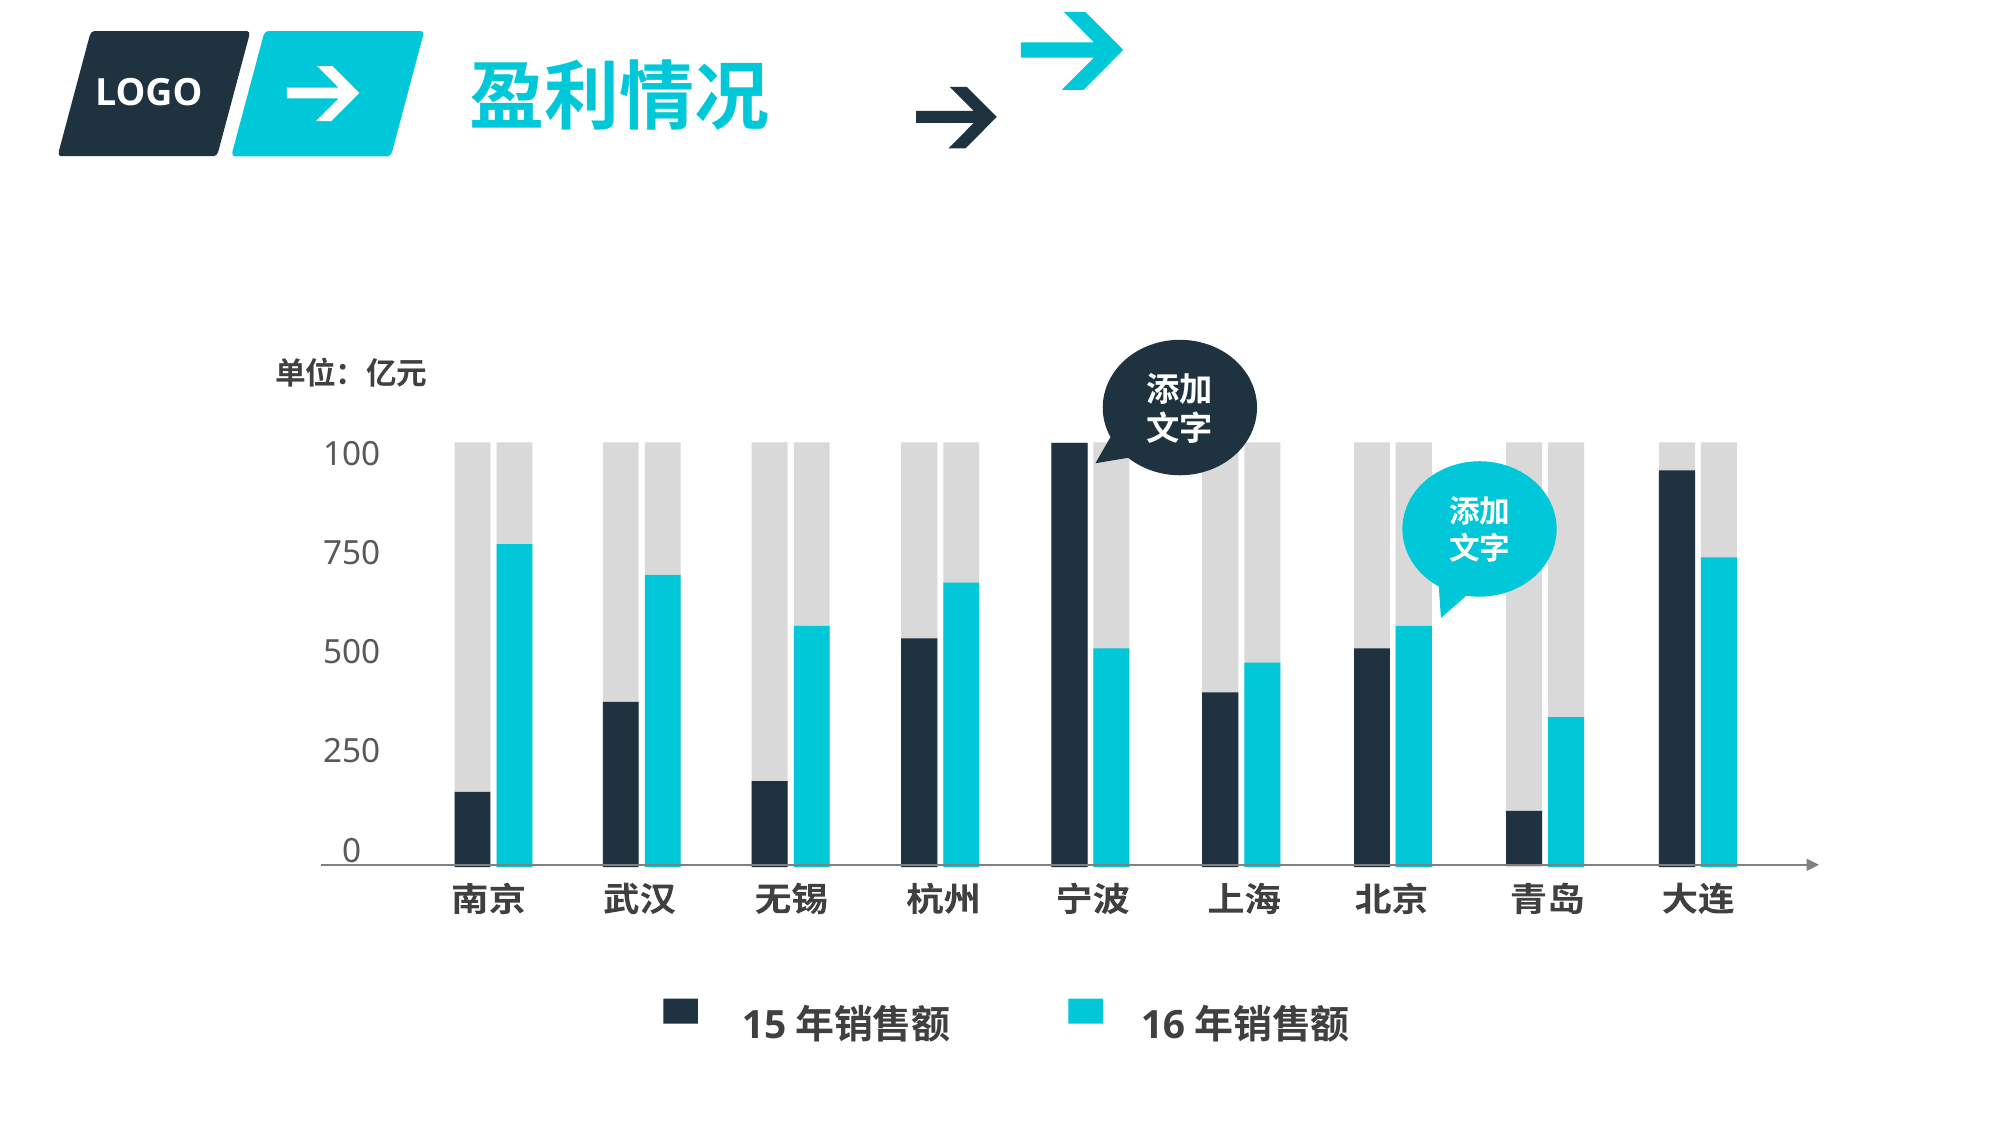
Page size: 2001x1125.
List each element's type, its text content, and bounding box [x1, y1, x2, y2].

text_box [1395, 441, 1433, 625]
text_box 750 [269, 512, 434, 571]
text_box [1201, 454, 1239, 691]
text_box [1547, 441, 1585, 716]
text_box [602, 701, 640, 864]
text_box 0 [269, 809, 434, 868]
text_box [454, 791, 491, 864]
text_box [602, 441, 640, 701]
text_box 盈利情况 [454, 41, 1074, 147]
text_box 500 [269, 611, 434, 670]
text_box [644, 441, 682, 574]
text_box [1505, 571, 1543, 810]
text_box [793, 625, 831, 864]
text_box [793, 441, 831, 625]
text_box [1243, 662, 1282, 864]
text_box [58, 31, 424, 157]
text_box 250 [269, 710, 434, 769]
text_box 16年销售额 [1102, 987, 1388, 1035]
text_box 100 [269, 413, 434, 472]
text_box [1395, 625, 1433, 864]
text_box [900, 441, 938, 637]
text_box [1201, 691, 1239, 864]
text_box [1700, 441, 1738, 556]
text_box [496, 543, 533, 864]
text_box [751, 441, 789, 780]
text_box [1243, 441, 1282, 662]
text_box [662, 998, 699, 1025]
text_box [1092, 647, 1130, 864]
text_box [900, 637, 938, 864]
text_box [942, 441, 980, 582]
text_box [1505, 441, 1543, 487]
text_box [1353, 647, 1391, 864]
text_box [1050, 442, 1089, 864]
text_box [496, 441, 533, 543]
text_box 添加文字 [1093, 338, 1259, 477]
text_box [1505, 810, 1543, 864]
text_box [1700, 556, 1738, 864]
text_box [751, 780, 789, 864]
text_box [1658, 469, 1696, 864]
text_box [1020, 11, 1124, 90]
text_box [1547, 716, 1585, 864]
text_box [1092, 441, 1130, 647]
text_box 添加文字 [1401, 460, 1558, 621]
text_box [1658, 441, 1696, 469]
text_box [1353, 441, 1391, 647]
text_box [916, 86, 997, 149]
text_box 15年销售额 [722, 991, 971, 1031]
text_box 单位：亿元 [253, 334, 449, 393]
text_box [1067, 998, 1102, 1025]
text_box [454, 441, 491, 791]
text_box [942, 582, 980, 864]
text_box [644, 574, 682, 864]
